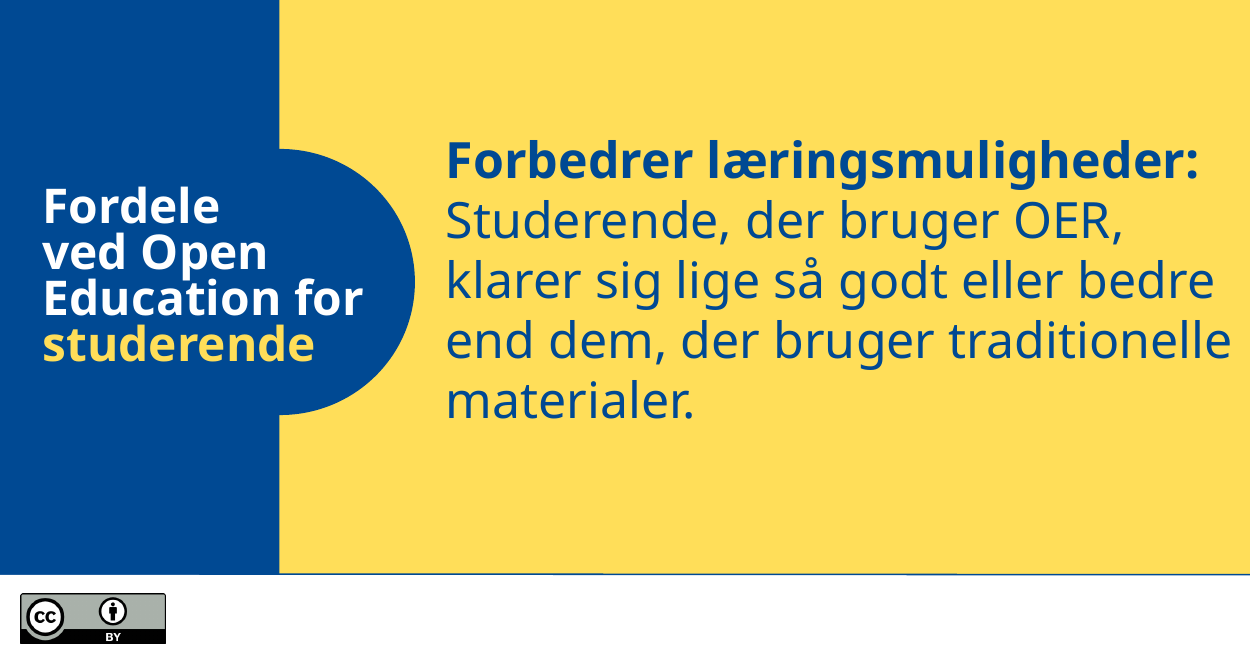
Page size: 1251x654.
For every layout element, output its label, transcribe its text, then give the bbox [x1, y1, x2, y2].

text_box [0, 0, 280, 573]
text_box [196, 386, 365, 416]
text_box [0, 582, 1250, 654]
text_box [206, 148, 355, 171]
picture [20, 592, 166, 645]
text_box Forbedrer læringsmuligheder: Studerende, der bruger OER, klarer sig lige så godt eller bedre end dem, der bruger traditionelle materialer. [430, 113, 1250, 444]
text_box Fordele ved Open Education for studerende [27, 171, 415, 386]
